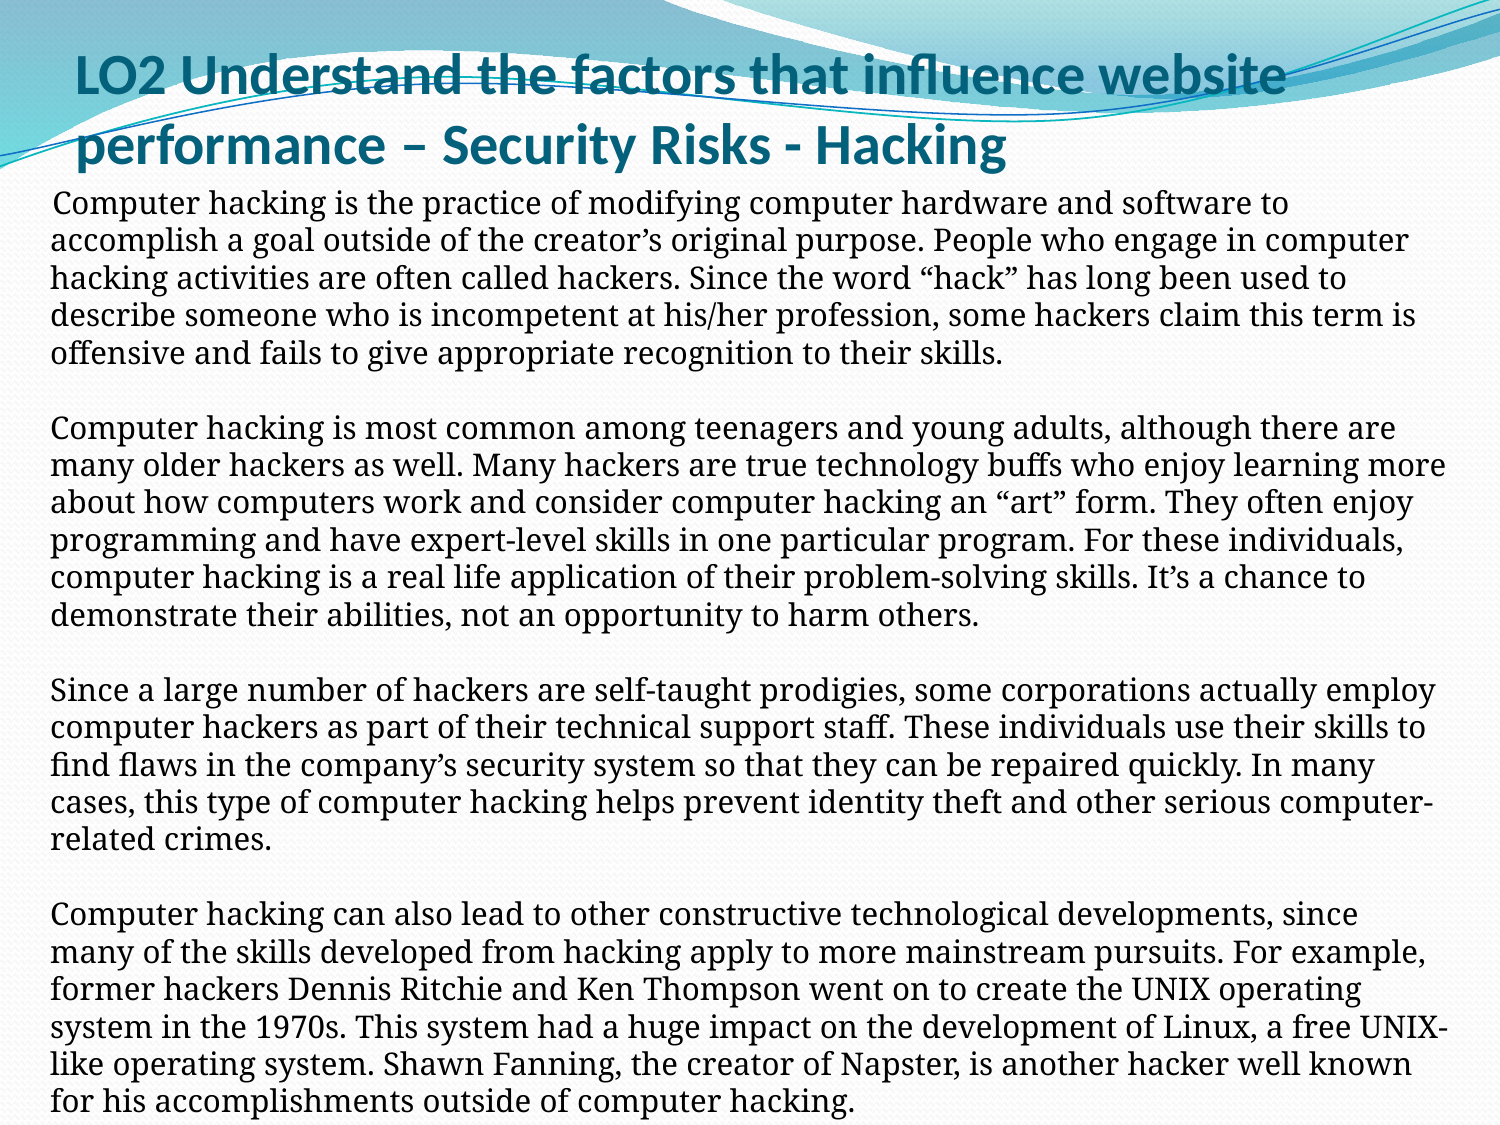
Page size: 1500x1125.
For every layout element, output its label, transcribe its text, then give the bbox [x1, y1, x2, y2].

list Computer hacking is the practice of modifying computer hardware and software to accomplish a goal outside of the creator’s original purpose. People who engage in computer hacking activities are often called hackers. Since the word “hack” has long been used to describe someone who is incompetent at his/her profession, some hackers claim this term is offensive and fails to give appropriate recognition to their skills. Computer hacking is most common among teenagers and young adults, although there are many older hackers as well. Many hackers are true technology buffs who enjoy learning more about how computers work and consider computer hacking an “art” form. They often enjoy programming and have expert-level skills in one particular program. For these individuals, computer hacking is a real life application of their problem-solving skills. It’s a chance to demonstrate their abilities, not an opportunity to harm others. Since a large number of hackers are self-taught prodigies, some corporations actually employ computer hackers as part of their technical support staff. These individuals use their skills to find flaws in the company’s security system so that they can be repaired quickly. In many cases, this type of computer hacking helps prevent identity theft and other serious computer-related crimes. Computer hacking can also lead to other constructive technological developments, since many of the skills developed from hacking apply to more mainstream pursuits. For example, former hackers Dennis Ritchie and Ken Thompson went on to create the UNIX operating system in the 1970s. This system had a huge impact on the development of Linux, a free UNIX-like operating system. Shawn Fanning, the creator of Napster, is another hacker well known for his accomplishments outside of computer hacking. [35, 175, 1465, 1067]
title LO2 Understand the factors that influence website performance – Security Risks - Hacking [75, 45, 1425, 175]
